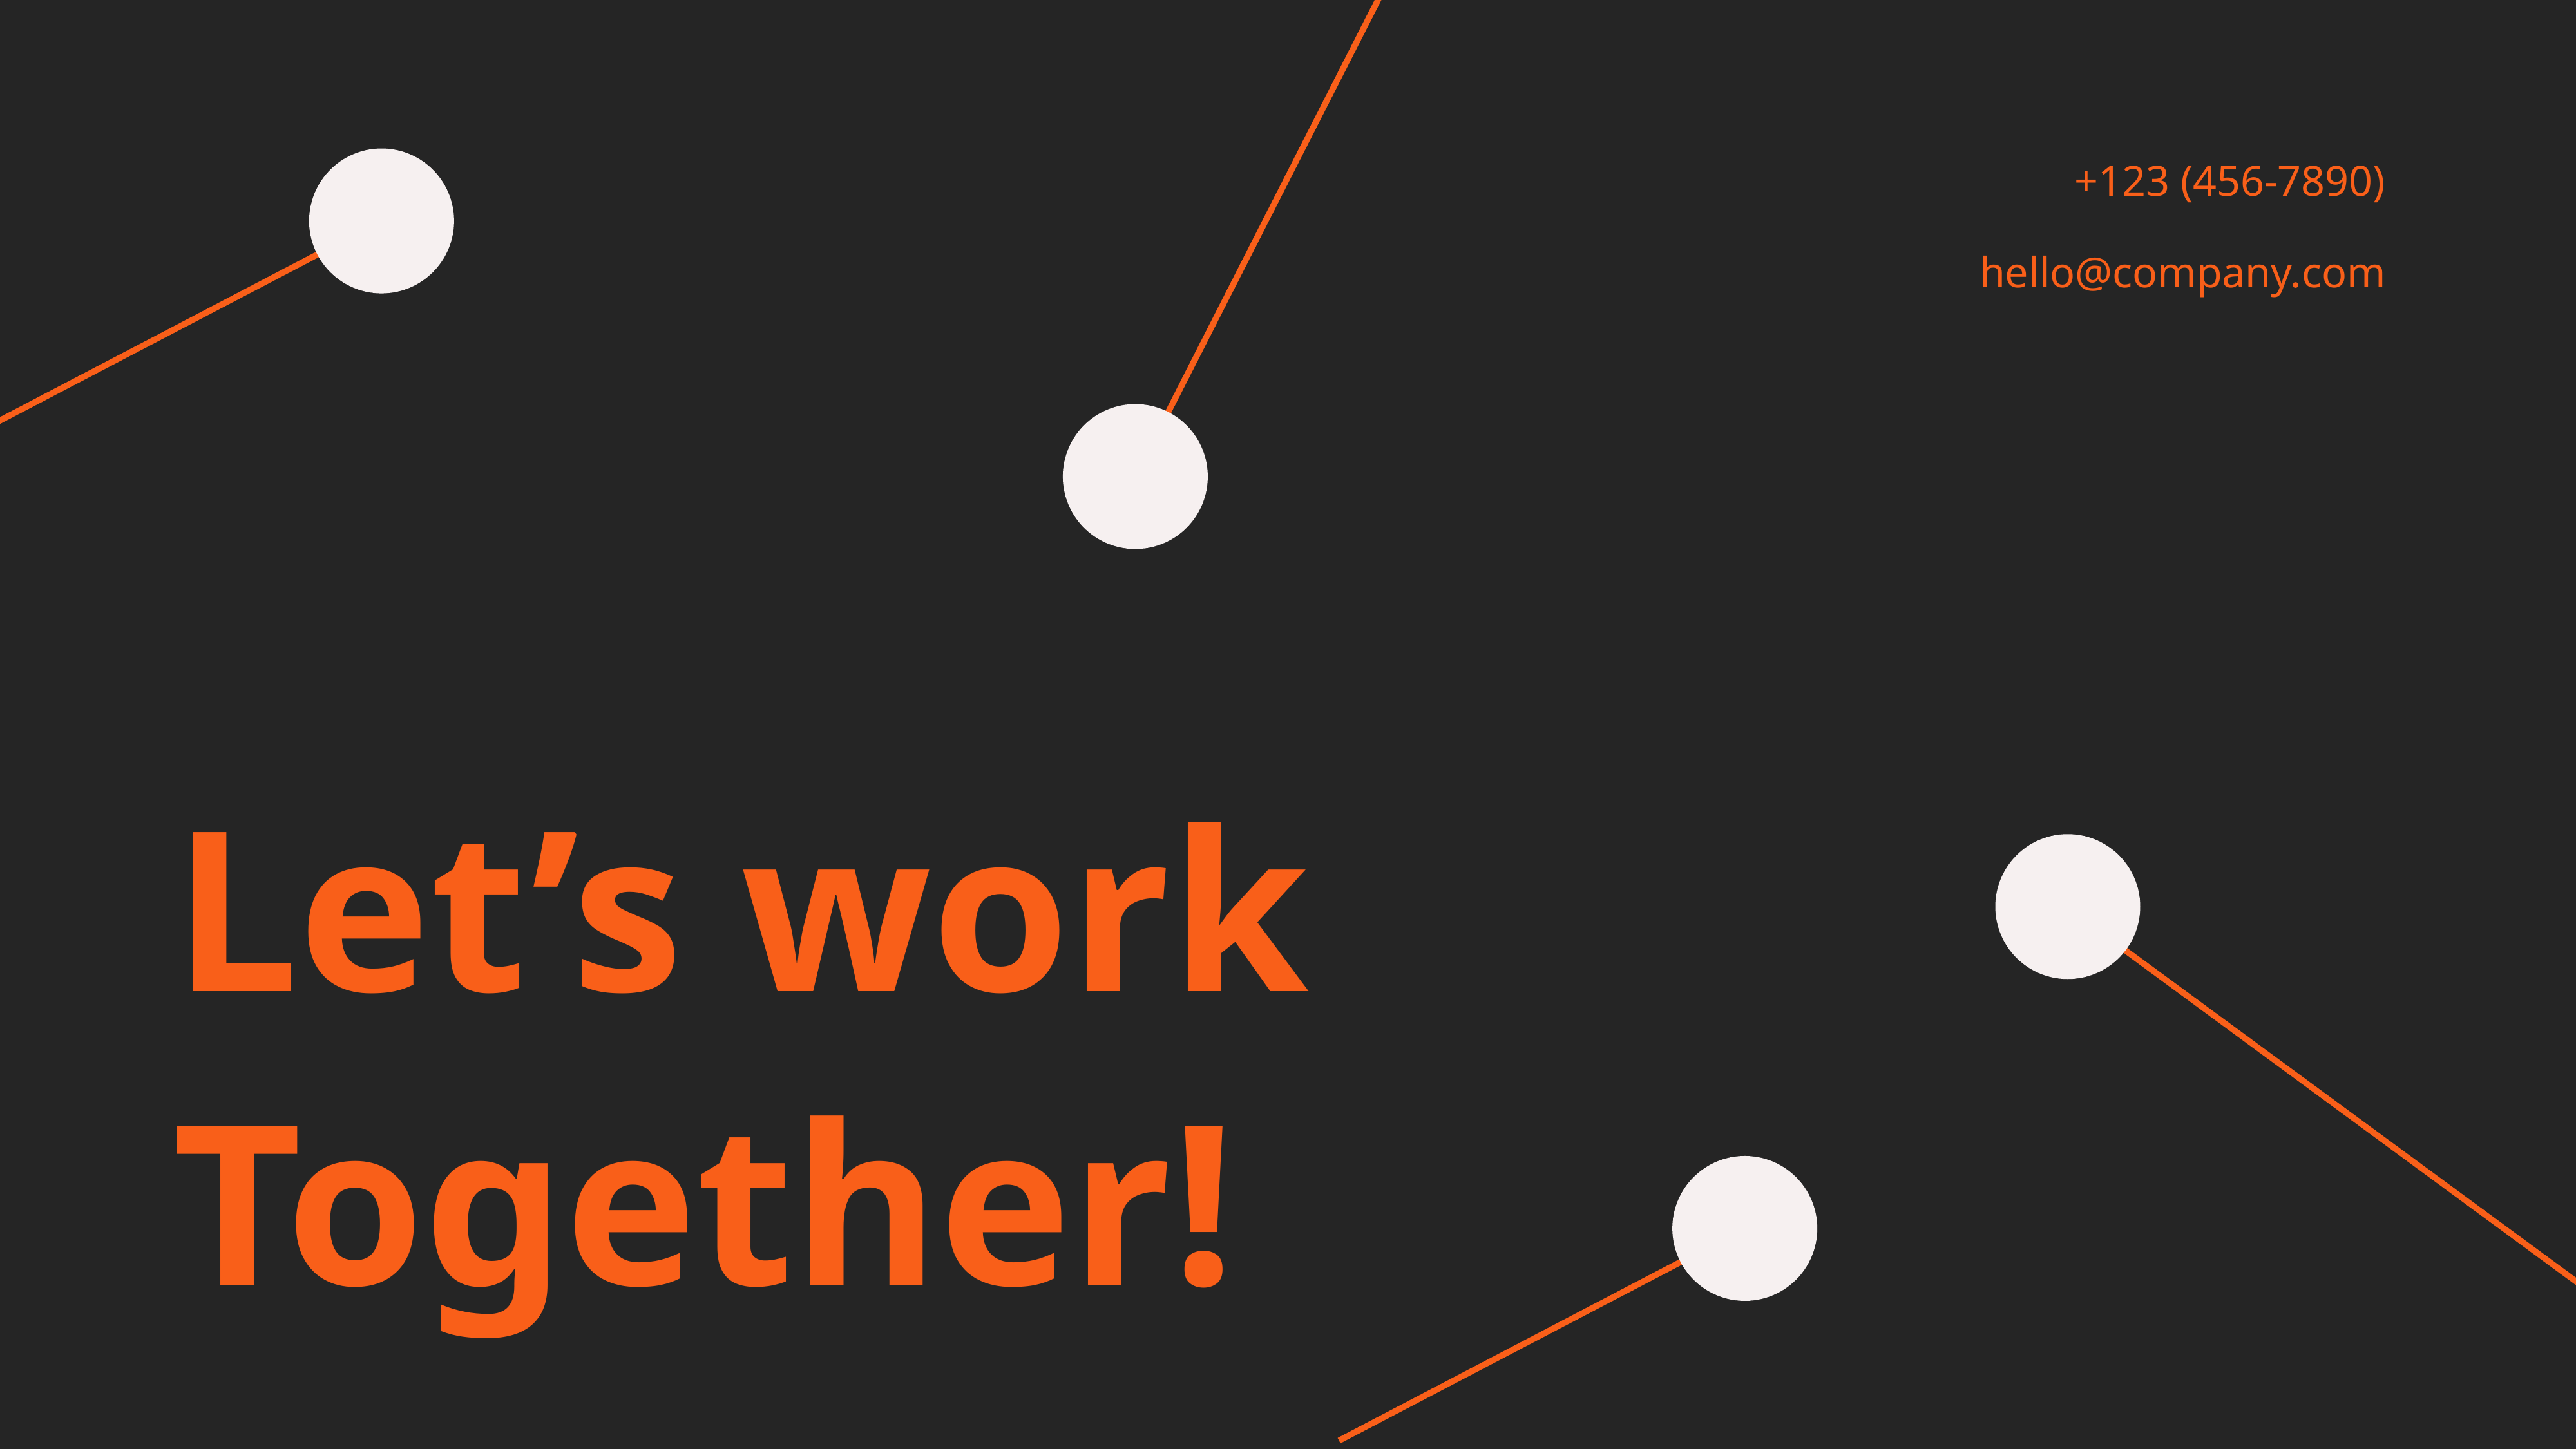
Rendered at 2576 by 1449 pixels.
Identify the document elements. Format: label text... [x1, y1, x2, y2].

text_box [2065, 906, 2576, 1318]
text_box +123 (456-7890) [2014, 131, 2396, 209]
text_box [0, 221, 382, 433]
text_box [1994, 833, 2141, 980]
text_box Let’s work Together! [163, 737, 1427, 1335]
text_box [1135, 0, 1424, 477]
text_box hello@company.com [1885, 223, 2396, 301]
text_box [1062, 403, 1208, 550]
text_box [308, 147, 455, 294]
text_box [1672, 1155, 1818, 1302]
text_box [1339, 1228, 1745, 1441]
